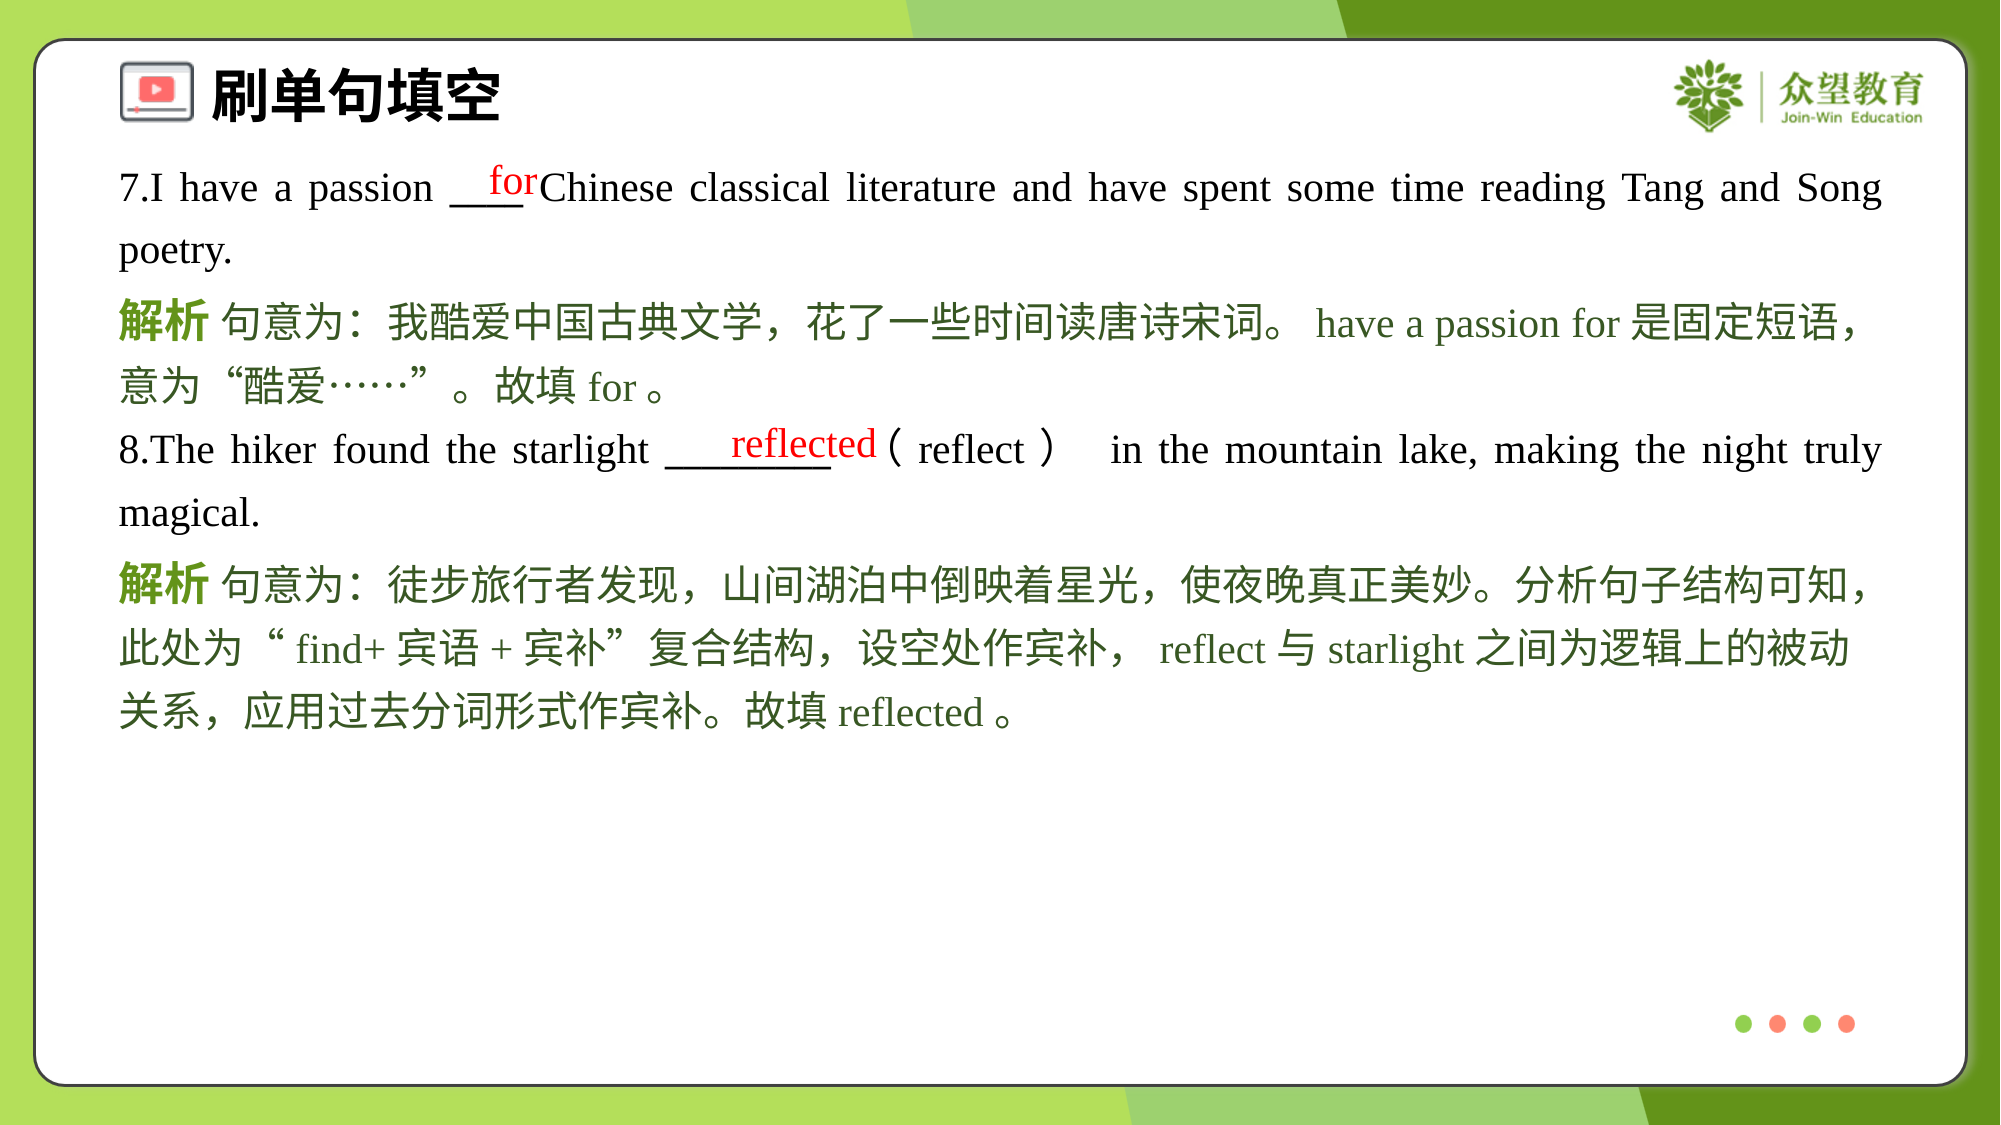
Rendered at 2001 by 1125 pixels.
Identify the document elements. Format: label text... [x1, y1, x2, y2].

text_box for [484, 140, 543, 199]
text_box 7.I have a passion ____ Chinese classical literature and have spent some time reading Tang and Song poetry. [118, 146, 1883, 267]
text_box 解析 句意为：我酷爱中国古典文学，花了一些时间读唐诗宋词。have a passion for是固定短语，意为“酷爱……”。故填for。 [118, 278, 1883, 404]
text_box 解析 句意为：徒步旅行者发现，山间湖泊中倒映着星光，使夜晚真正美妙。分析句子结构可知，此处为“find+宾语+宾补”复合结构，设空处作宾补，reflect与starlight之间为逻辑上的被动关系，应用过去分词形式作宾补。故填reflected。 [118, 540, 1883, 730]
text_box reflected [726, 403, 882, 461]
text_box 8.The hiker found the starlight _________ （reflect） in the mountain lake, making the night truly magical. [118, 409, 1883, 530]
picture [0, 0, 2000, 1125]
